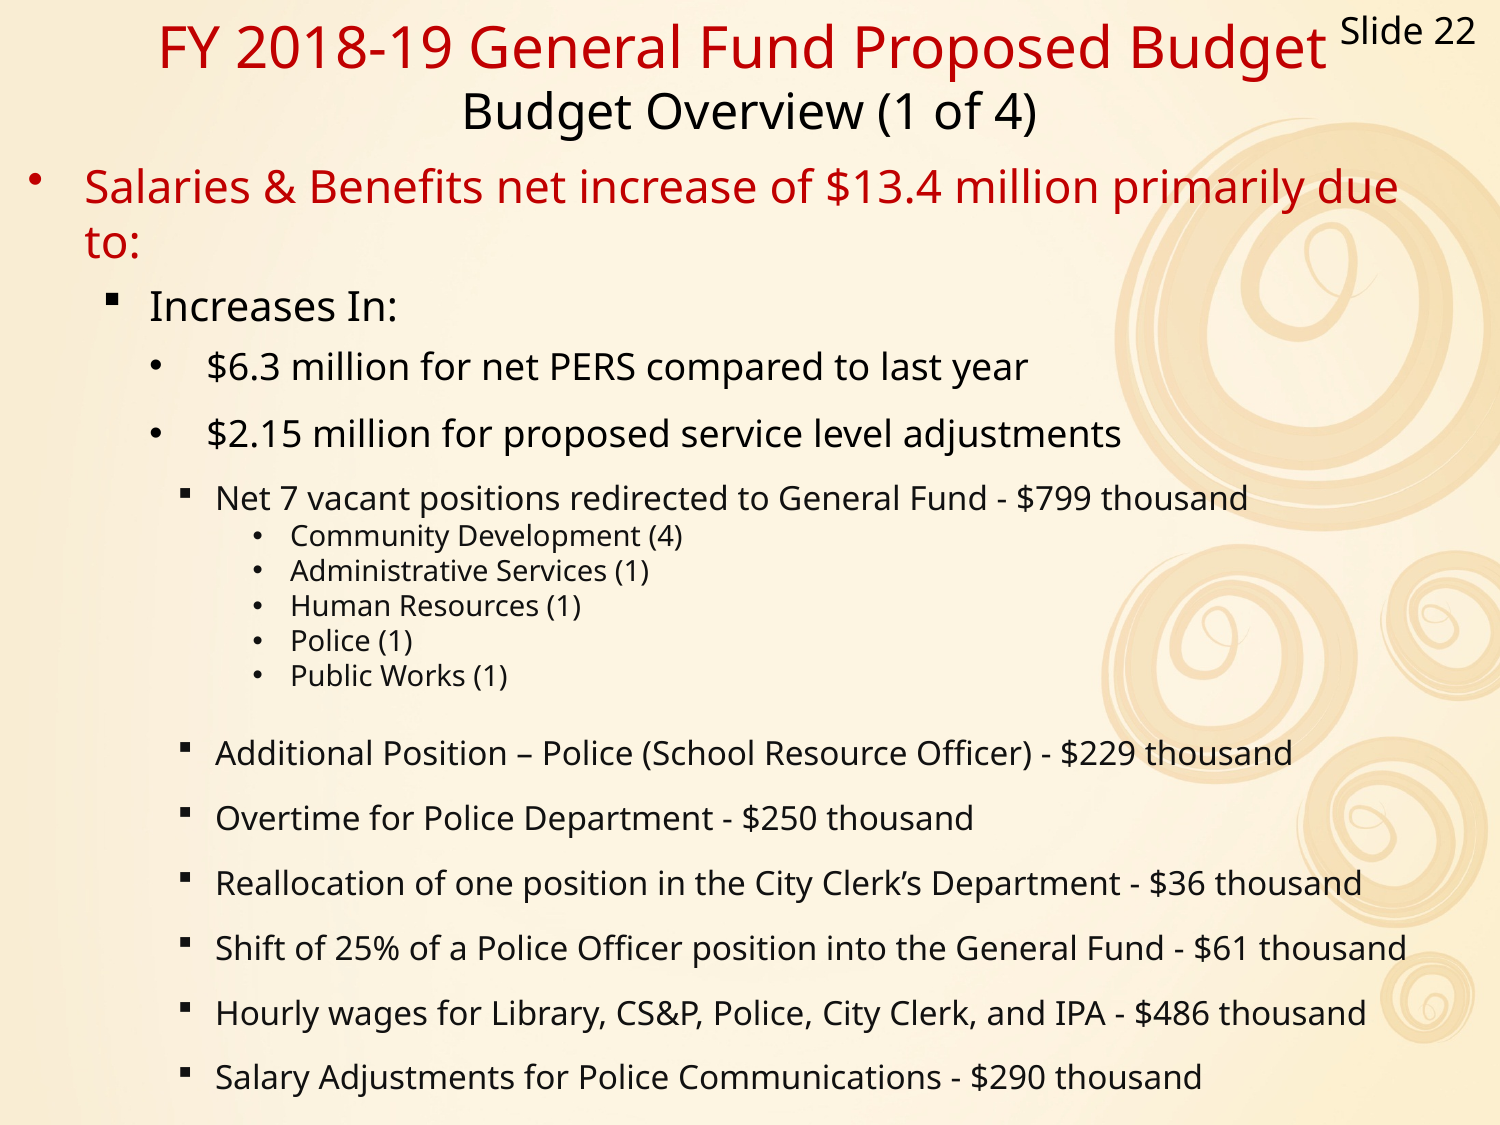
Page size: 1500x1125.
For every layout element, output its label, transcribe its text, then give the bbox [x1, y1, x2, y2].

list Salaries & Benefits net increase of $13.4 million primarily due to: Increases In: $6.3 million for net PERS compared to last year $2.15 million for proposed service level adjustments Net 7 vacant positions redirected to General Fund - $799 thousand Community Development (4) Administrative Services (1) Human Resources (1) Police (1) Public Works (1) Additional Position – Police (School Resource Officer) - $229 thousand Overtime for Police Department - $250 thousand Reallocation of one position in the City Clerk’s Department - $36 thousand Shift of 25% of a Police Officer position into the General Fund - $61 thousand Hourly wages for Library, CS&P, Police, City Clerk, and IPA - $486 thousand Salary Adjustments for Police Communications - $290 thousand [12, 149, 1475, 1075]
text_box FY 2018-19 General Fund Proposed Budget Budget Overview (1 of 4) [50, 24, 1450, 125]
text_box Slide 22 [1325, 0, 1500, 75]
picture [0, 0, 1500, 1125]
